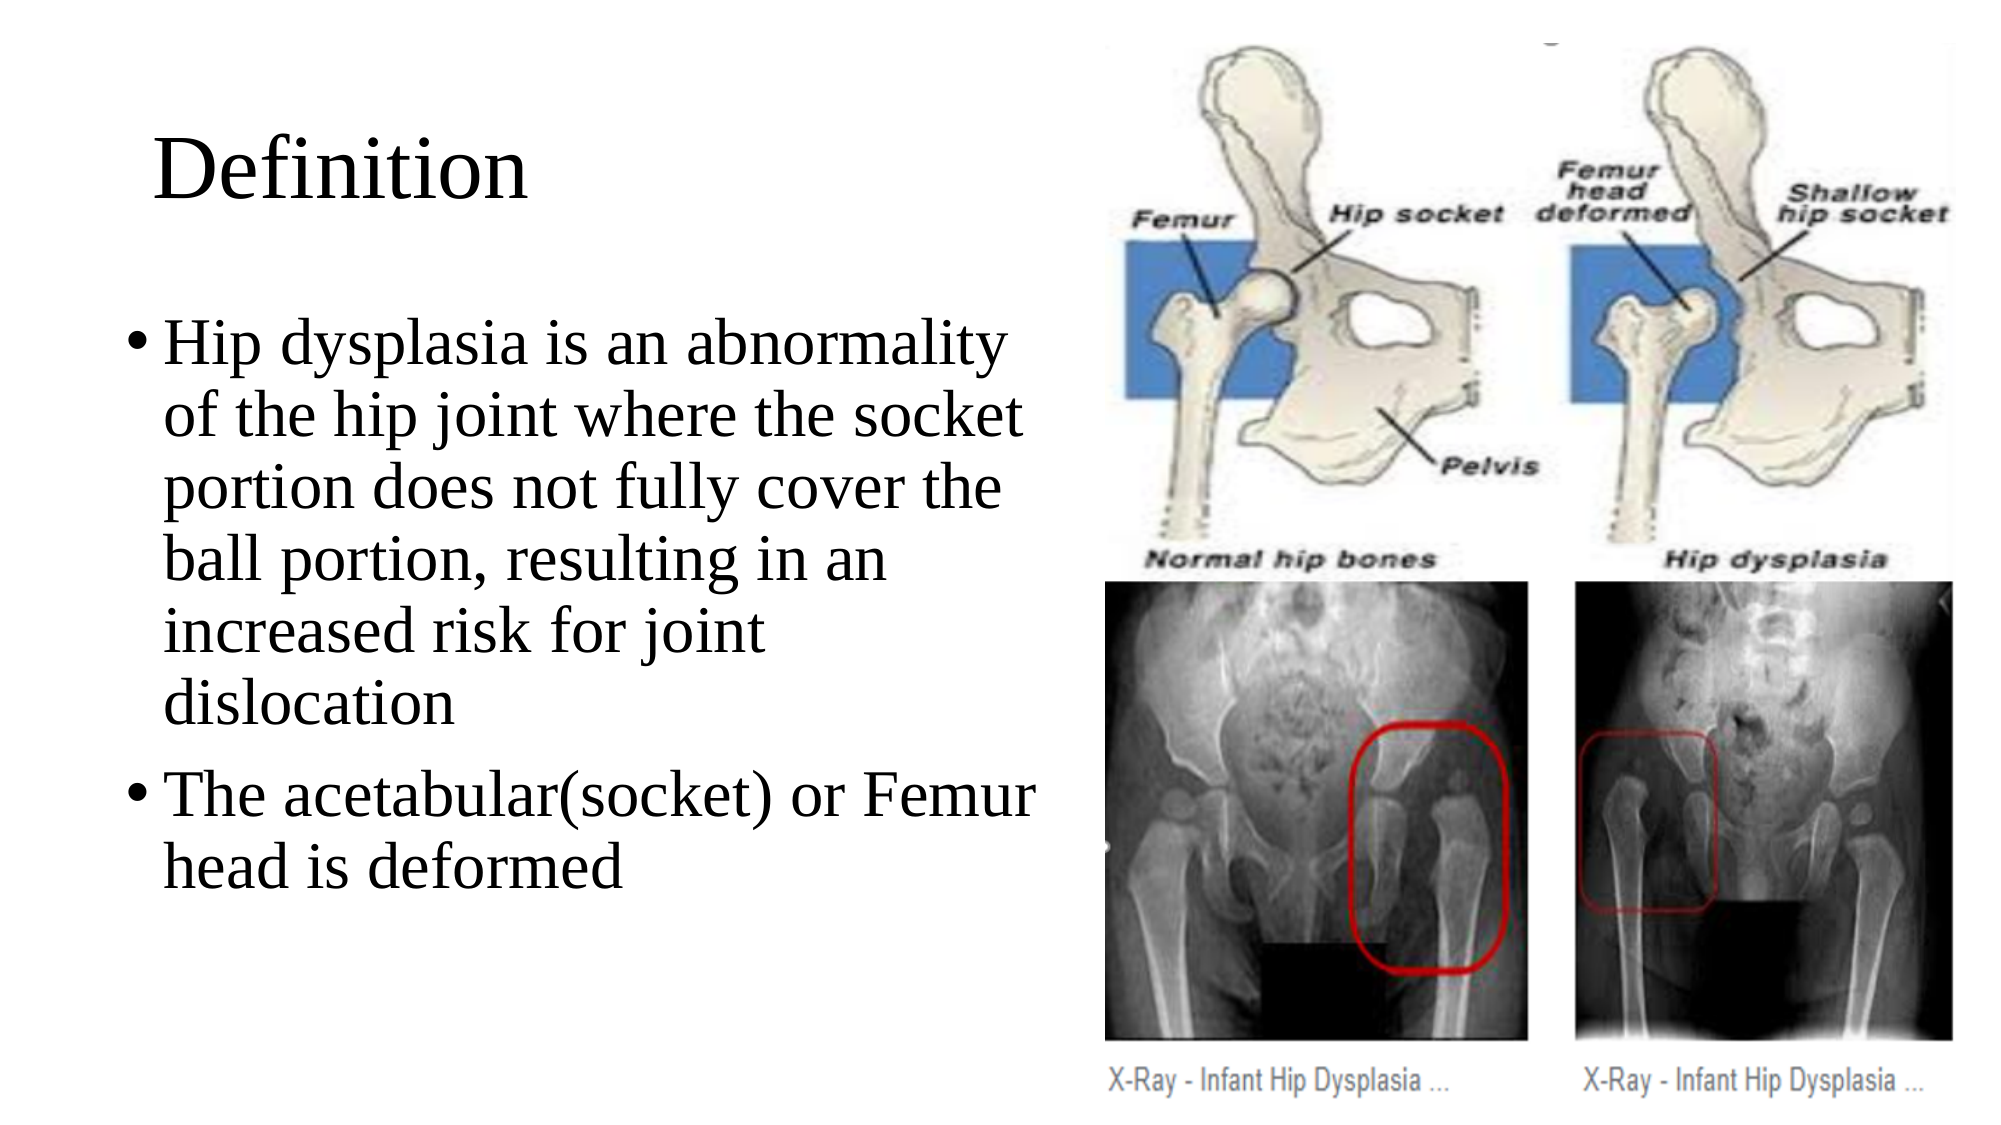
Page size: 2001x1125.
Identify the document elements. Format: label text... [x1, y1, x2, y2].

list Hip dysplasia is an abnormality of the hip joint where the socket portion does not fully cover the ball portion, resulting in an increased risk for joint dislocation The acetabular(socket) or Femur head is deformed [110, 299, 1087, 1101]
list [1105, 43, 1956, 581]
picture [1105, 581, 1956, 1101]
title Definition [137, 59, 1105, 278]
